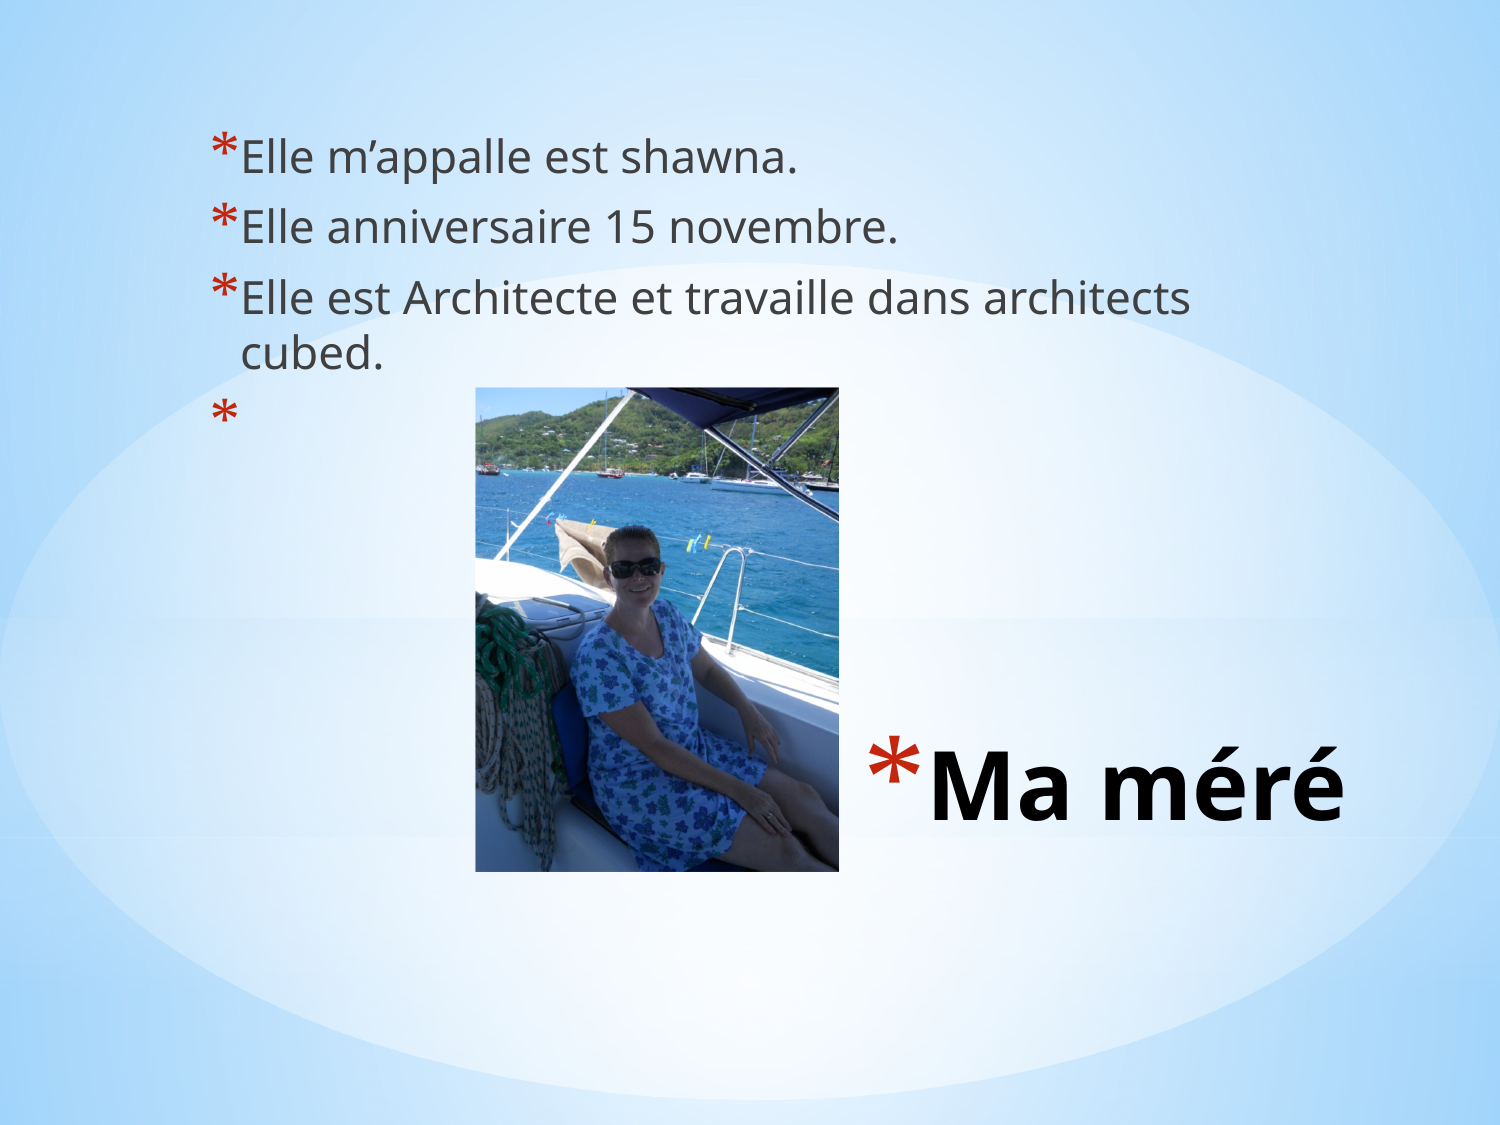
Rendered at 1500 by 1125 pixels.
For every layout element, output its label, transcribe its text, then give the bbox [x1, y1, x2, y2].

list Elle m’appalle est shawna. Elle anniversaire 15 novembre. Elle est Architecte et travaille dans architects cubed. [187, 120, 1238, 690]
picture [414, 388, 899, 871]
title Ma méré [294, 717, 1363, 905]
